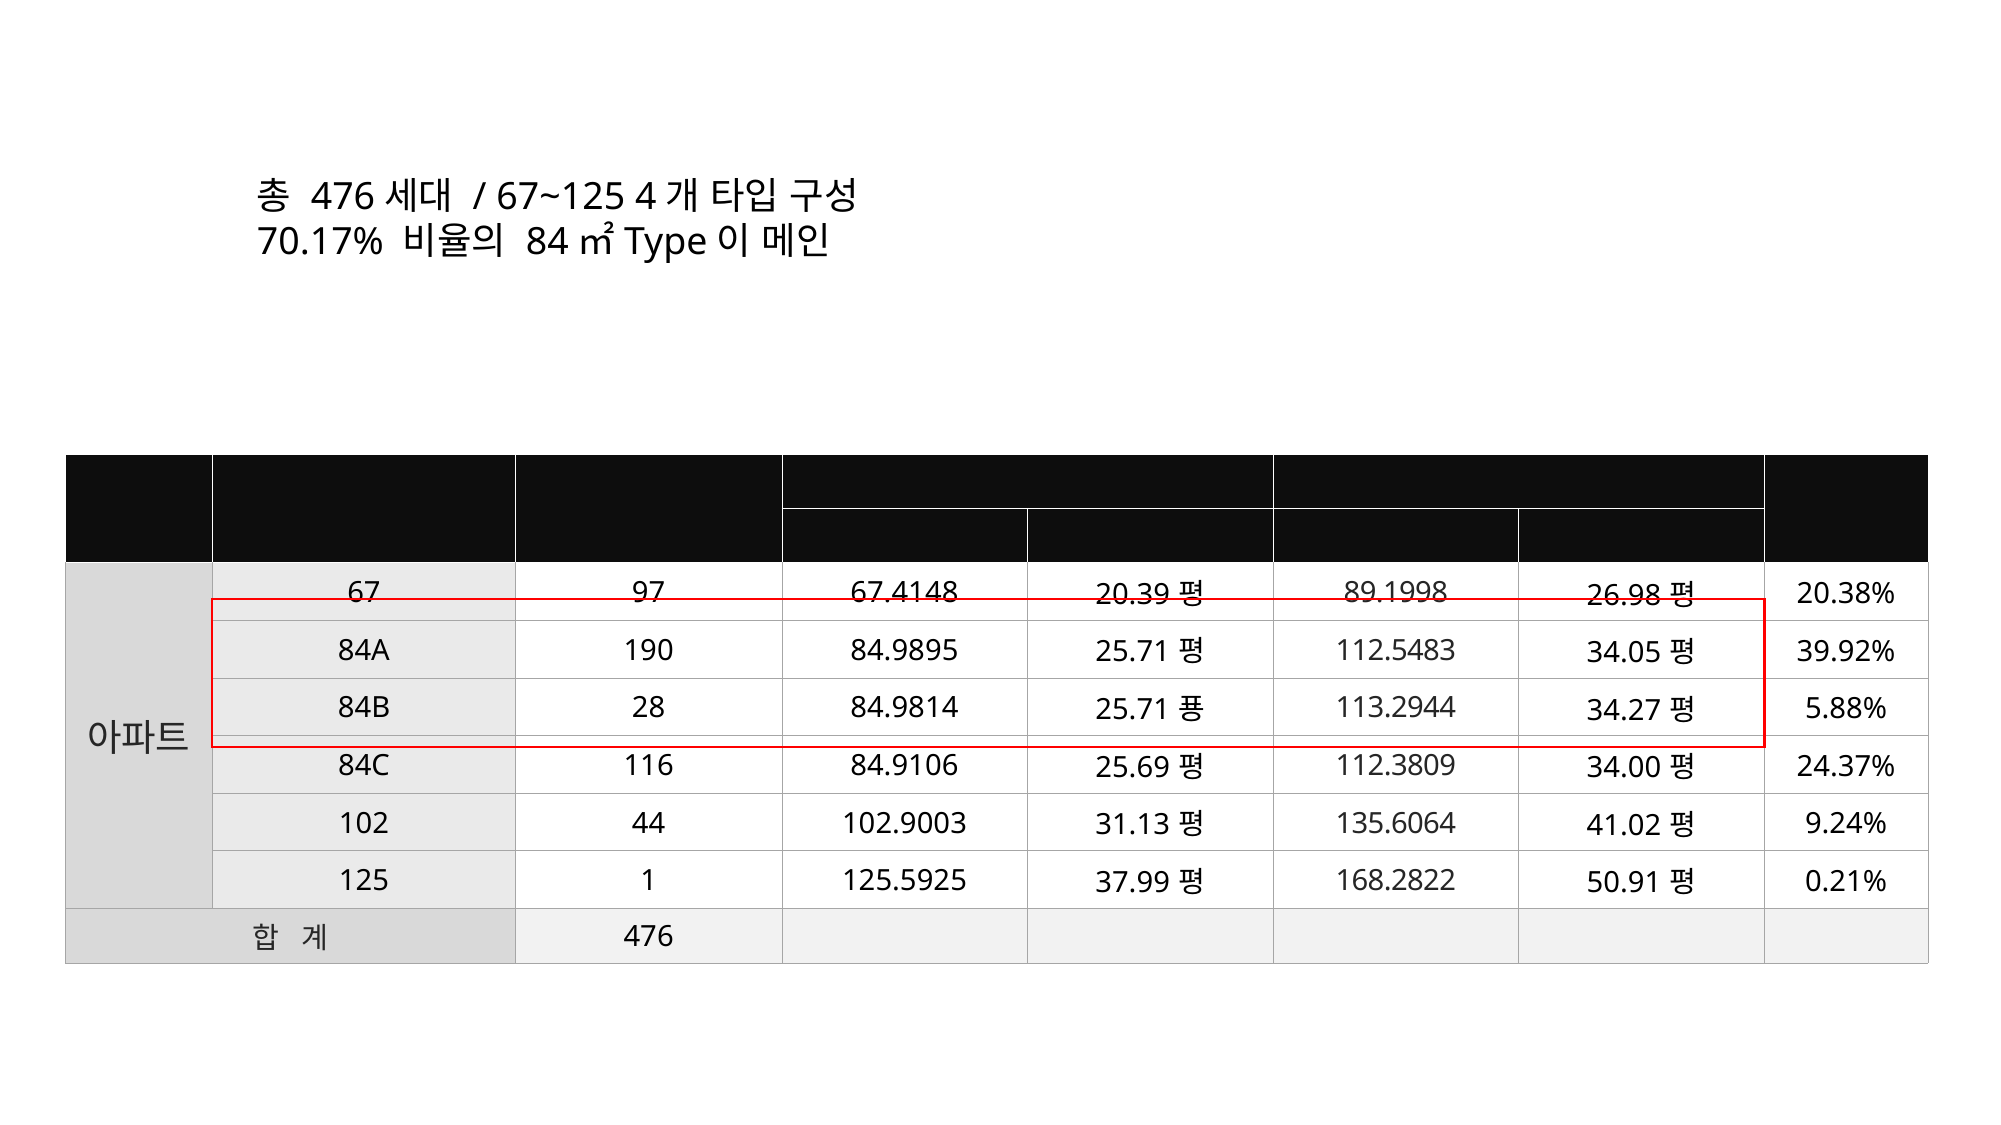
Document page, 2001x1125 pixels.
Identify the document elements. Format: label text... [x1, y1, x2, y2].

table_cell 5.88% [1766, 679, 1928, 735]
table_cell [1519, 909, 1764, 963]
table_cell 20.38% [1765, 563, 1928, 620]
table_cell 168.2822 [1274, 851, 1518, 908]
text_box 총 476세대 / 67~125 4개 타입 구성 70.17% 비율의 84㎡Type이 메인 [242, 164, 1330, 270]
table_cell 102 [213, 794, 515, 850]
table_cell 84.9106 [783, 748, 1027, 793]
table_cell 112.3809 [1274, 748, 1518, 793]
table_cell 67.4148 [783, 563, 1027, 598]
table_cell 26.98평 [1519, 563, 1764, 598]
table_cell 97 [516, 563, 782, 598]
table_cell 39.92% [1766, 621, 1928, 678]
table_cell 84C [213, 748, 515, 793]
table_cell 116 [516, 748, 782, 793]
table_header 세대수 [516, 455, 782, 562]
table_cell [1028, 909, 1273, 963]
table_cell 9.24% [1765, 794, 1928, 850]
table_cell 25.69평 [1028, 748, 1273, 793]
table_cell 50.91평 [1519, 851, 1764, 908]
table_cell 44 [516, 794, 782, 850]
table_cell 24.37% [1765, 736, 1928, 793]
table_cell ㎡ [783, 509, 1027, 562]
table_cell 67 [213, 563, 515, 598]
table_cell 합 계 [66, 909, 515, 963]
table_cell 31.13평 [1028, 794, 1273, 850]
table_cell 37.99평 [1028, 851, 1273, 908]
table_cell [1765, 909, 1928, 963]
table_cell 125 [213, 851, 515, 908]
table_cell 평 [1028, 509, 1273, 562]
table_cell 20.39평 [1028, 563, 1273, 598]
table_header 전용 면적 [783, 455, 1273, 508]
table_cell ㎡ [1274, 509, 1518, 562]
table_cell 평 [1519, 509, 1764, 562]
table_cell 476 [516, 909, 782, 963]
table_header 구분 [66, 455, 212, 562]
table_cell 135.6064 [1274, 794, 1518, 850]
table_cell 102.9003 [783, 794, 1027, 850]
table_cell 125.5925 [783, 851, 1027, 908]
table_cell 0.21% [1765, 851, 1928, 908]
table_cell 아파트 [66, 563, 212, 908]
table_cell 89.1998 [1274, 563, 1518, 598]
table_cell [783, 909, 1027, 963]
table_header TYPE [213, 455, 515, 562]
table_cell [1274, 909, 1518, 963]
text_box [211, 598, 1766, 748]
table_header 공급 면적 [1274, 455, 1764, 508]
table_cell 41.02평 [1519, 794, 1764, 850]
table_cell 1 [516, 851, 782, 908]
table_cell 34.00평 [1519, 748, 1764, 793]
table_header 비율 [1765, 455, 1928, 562]
